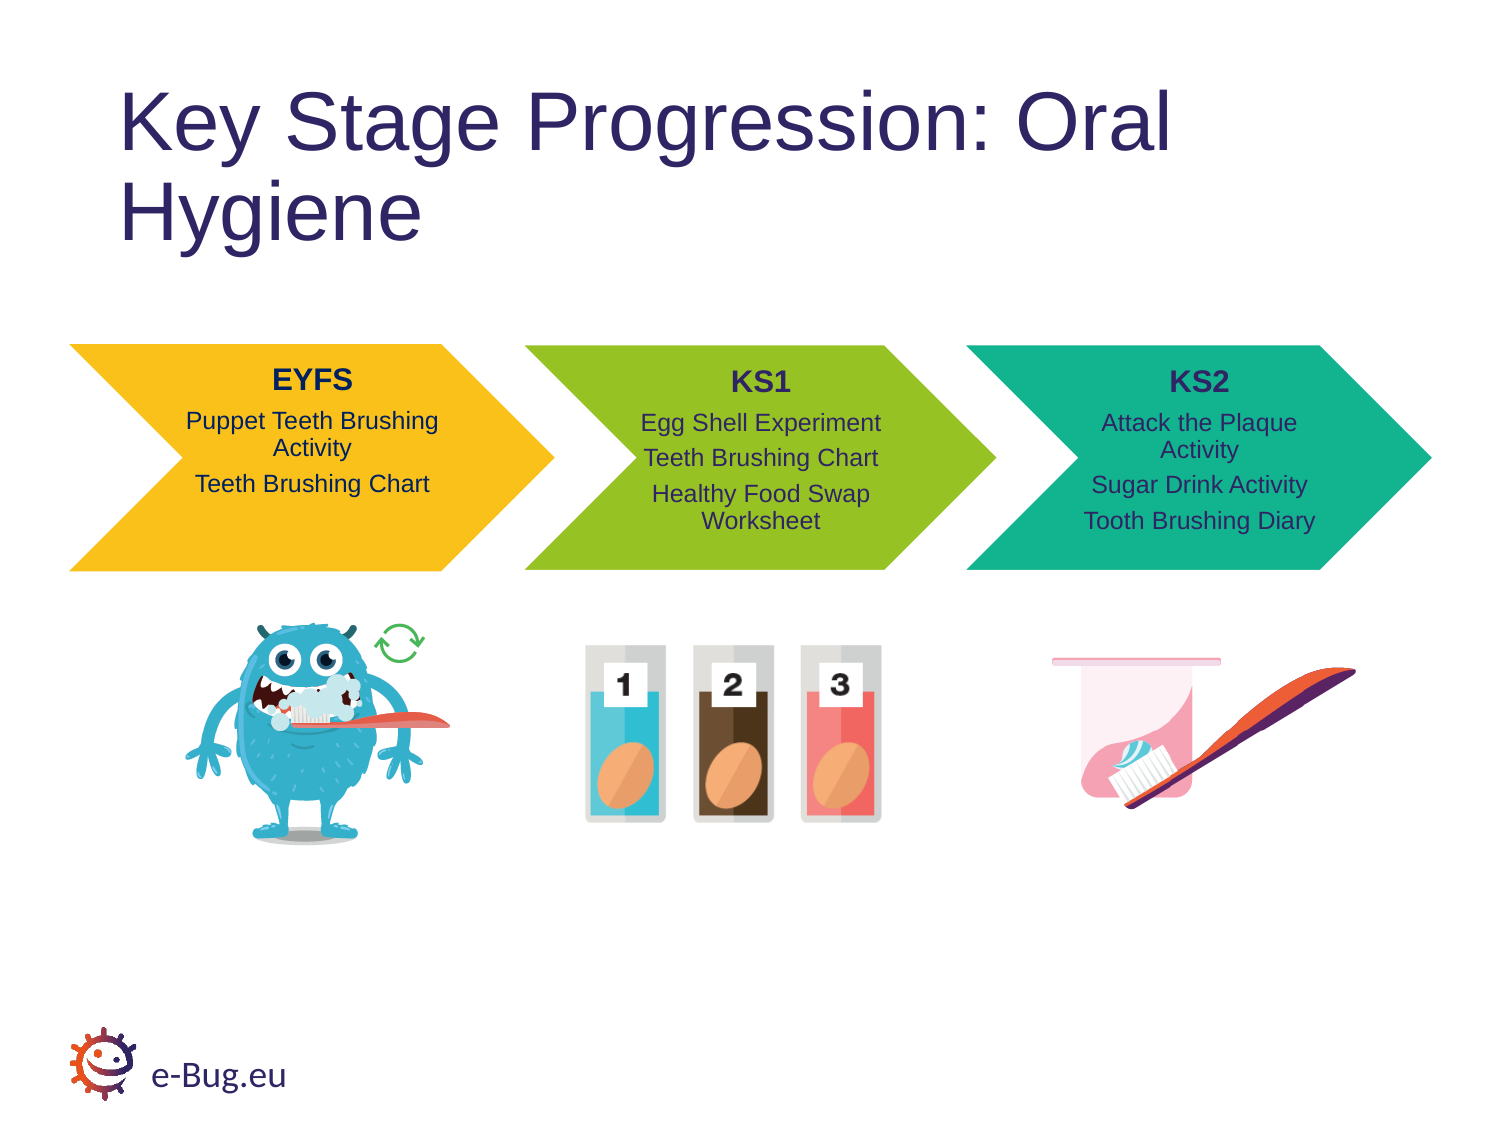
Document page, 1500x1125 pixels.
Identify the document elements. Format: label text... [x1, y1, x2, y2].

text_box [66, 342, 1434, 573]
picture [574, 638, 896, 833]
picture [175, 614, 455, 852]
footer e-Bug.eu [136, 1042, 643, 1103]
picture [69, 1027, 137, 1103]
picture [1038, 649, 1370, 822]
title Key Stage Progression: Oral Hygiene [103, 59, 1397, 278]
